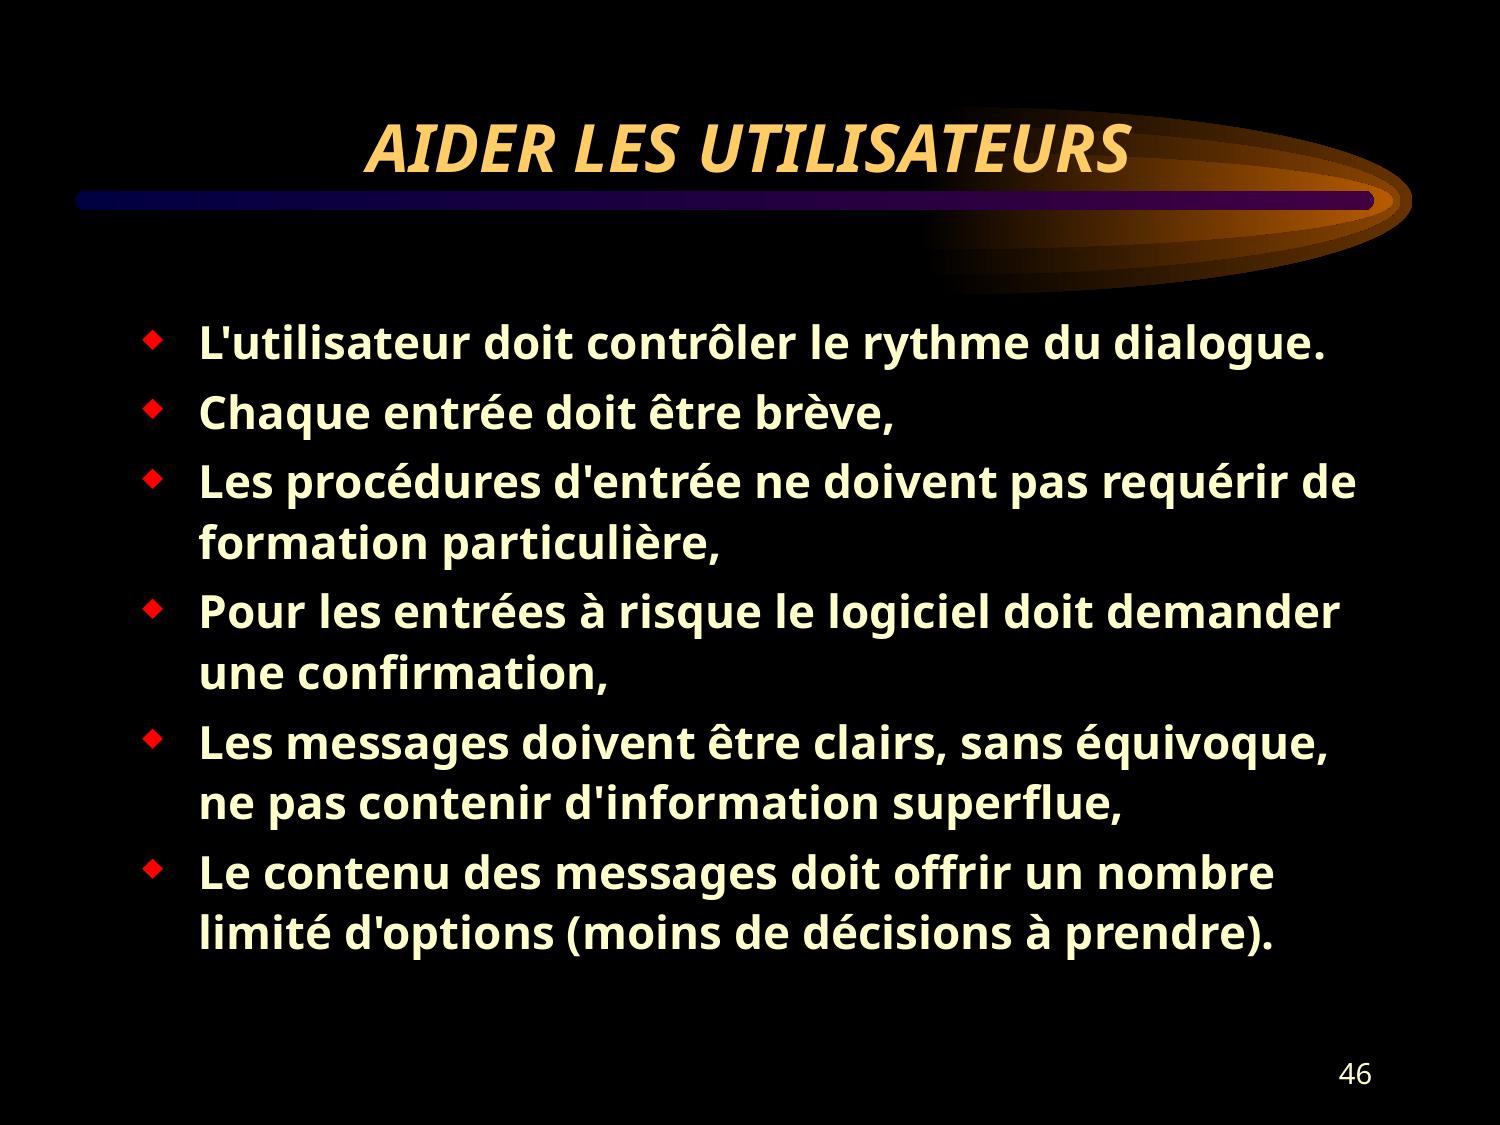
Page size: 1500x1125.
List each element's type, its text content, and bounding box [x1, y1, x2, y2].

title AIDER LES UTILISATEURS [112, 73, 1388, 262]
slide_number 46 [1074, 1037, 1388, 1113]
list L'utilisateur doit contrôler le rythme du dialogue. Chaque entrée doit être brève, Les procédures d'entrée ne doivent pas requérir de formation particulière, Pour les entrées à risque le logiciel doit demander une confirmation, Les messages doivent être clairs, sans équivoque, ne pas contenir d'information superflue, Le contenu des messages doit offrir un nombre limité d'options (moins de décisions à prendre). [126, 300, 1376, 976]
